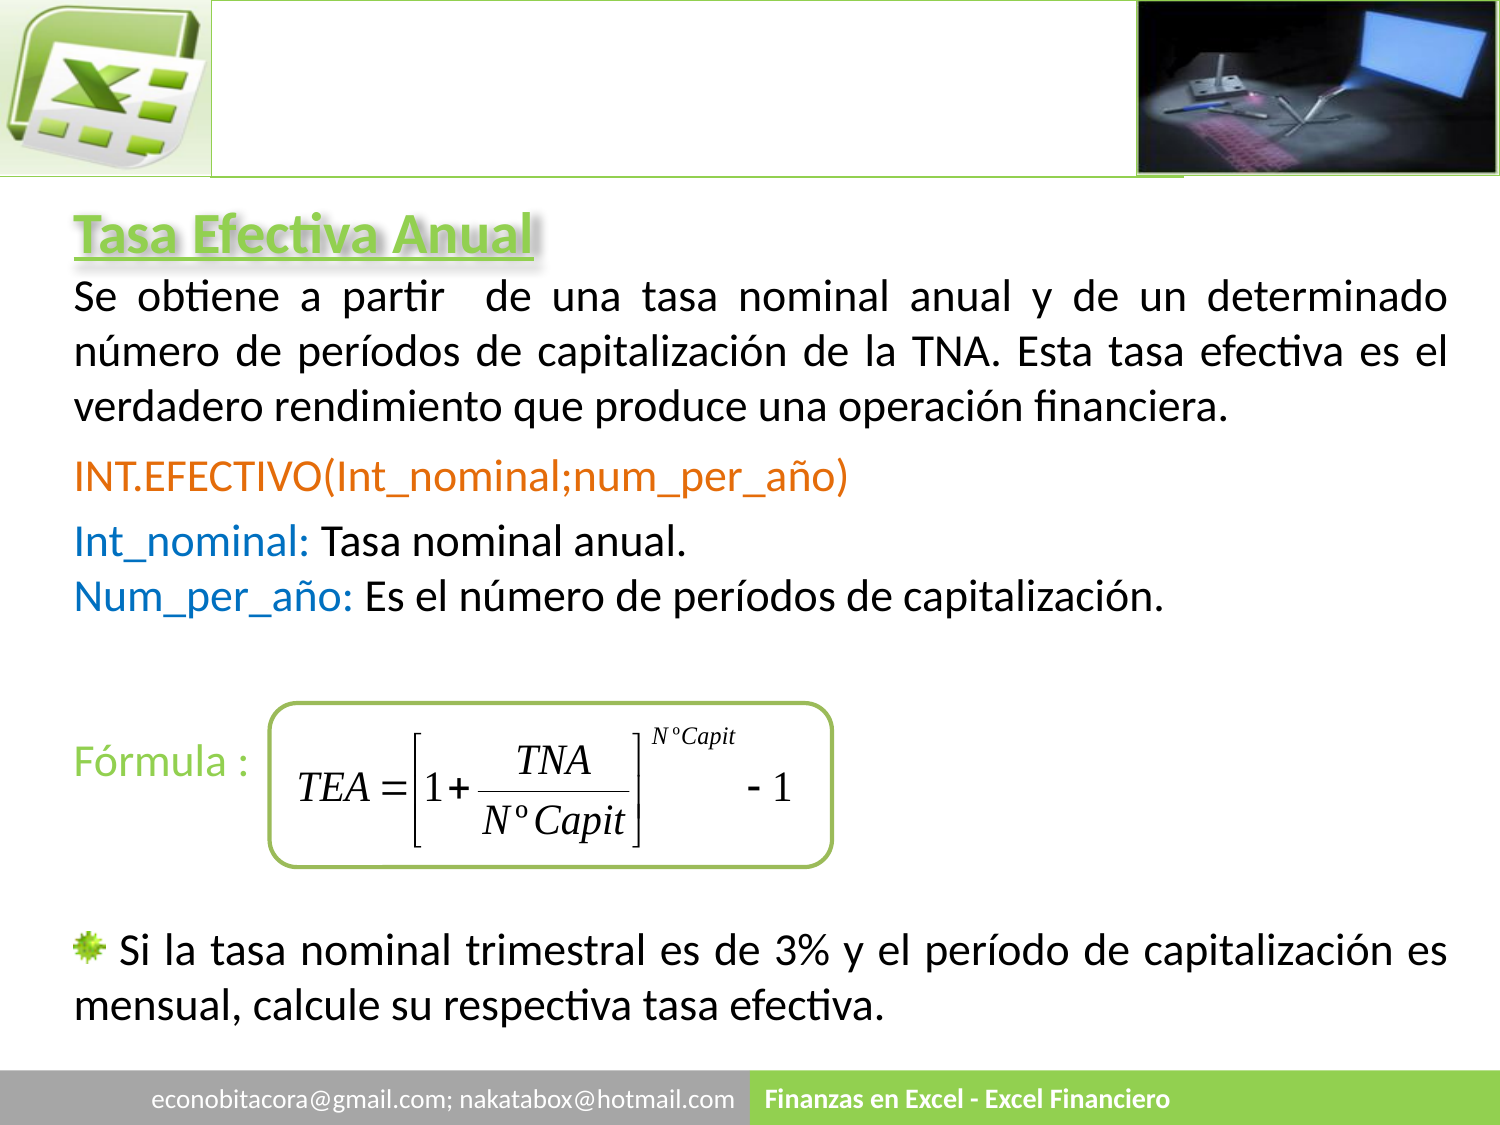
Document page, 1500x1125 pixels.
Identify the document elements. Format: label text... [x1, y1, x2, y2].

text_box econobitacora@gmail.com; nakatabox@hotmail.com [0, 1070, 749, 1125]
subtitle Tasa Efectiva Anual [58, 187, 563, 257]
text_box Se obtiene a partir de una tasa nominal anual y de un determinado número de períodos de capitalización de la TNA. Esta tasa efectiva es el verdadero rendimiento que produce una operación financiera. INT.EFECTIVO(Int_nominal;num_per_año) Int_nominal: Tasa nominal anual. Num_per_año: Es el número de períodos de capitalización. Fórmula : Si la tasa nominal trimestral es de 3% y el período de capitalización es mensual, calcule su respectiva tasa efectiva. [58, 257, 1465, 1043]
picture [0, 0, 212, 177]
text_box [212, 0, 1134, 178]
text_box [267, 700, 835, 870]
picture [73, 931, 106, 964]
picture [1136, 0, 1500, 177]
text_box Finanzas en Excel - Excel Financiero [749, 1070, 1500, 1125]
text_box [292, 714, 798, 856]
